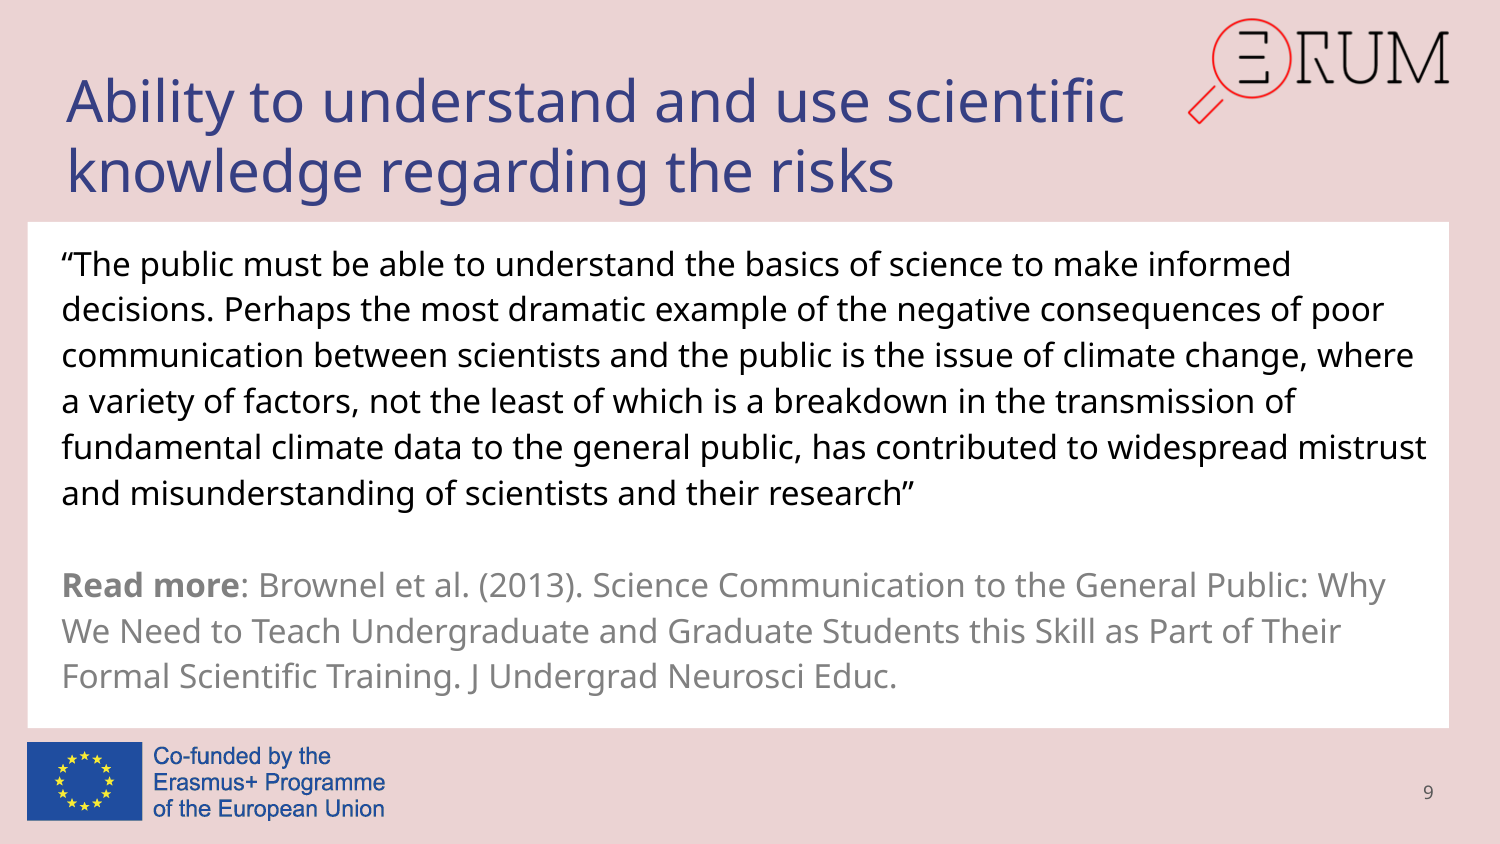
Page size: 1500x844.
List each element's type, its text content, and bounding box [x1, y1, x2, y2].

slide_number 9 [1358, 761, 1449, 826]
picture [27, 742, 137, 821]
list “The public must be able to understand the basics of science to make informed decisions. Perhaps the most dramatic example of the negative consequences of poor communication between scientists and the public is the issue of climate change, where a variety of factors, not the least of which is a breakdown in the transmission of fundamental climate data to the general public, has contributed to widespread mistrust and misunderstanding of scientists and their research” Read more: Brownel et al. (2013). Science Communication to the General Public: Why We Need to Teach Undergraduate and Graduate Students this Skill as Part of Their Formal Scientific Training. J Undergrad Neurosci Educ. [27, 221, 1449, 729]
title Ability to understand and use scientific knowledge regarding the risks [51, 48, 1168, 143]
text_box [137, 299, 1000, 844]
picture [1136, 0, 1500, 137]
